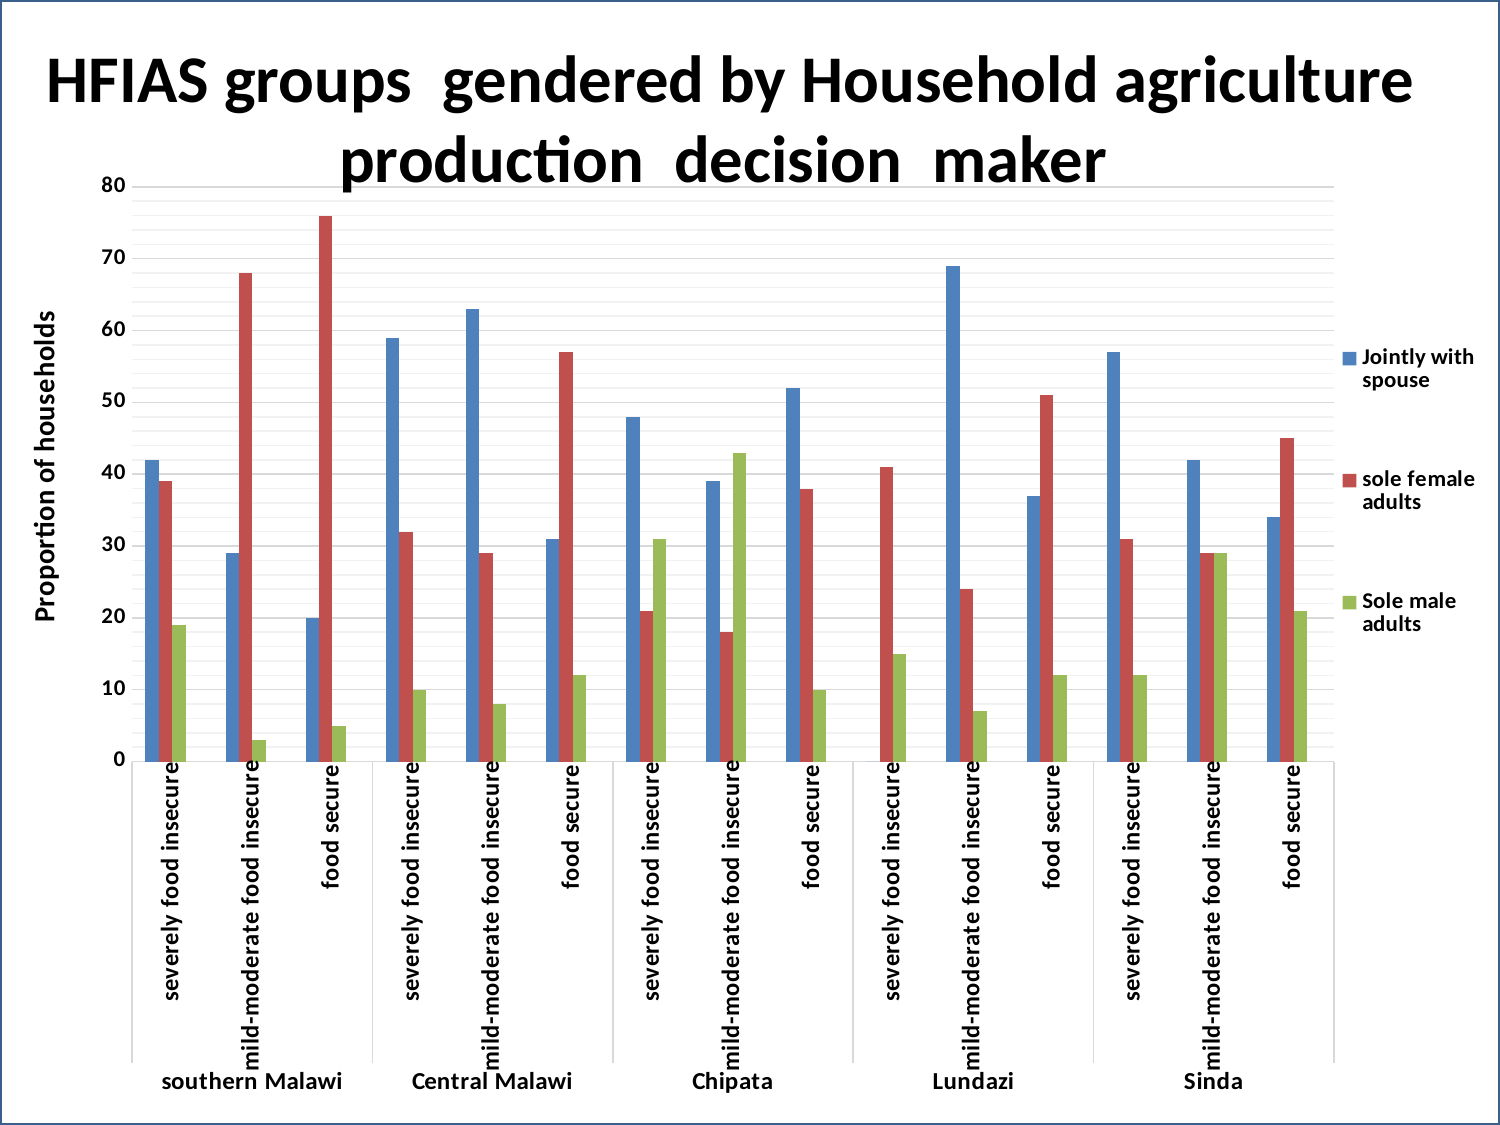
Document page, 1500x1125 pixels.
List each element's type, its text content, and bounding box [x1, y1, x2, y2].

text_box HFIAS groups gendered by Household agriculture production decision maker [24, 28, 1438, 160]
chart [21, 160, 1497, 1097]
text_box [0, 0, 1500, 1125]
